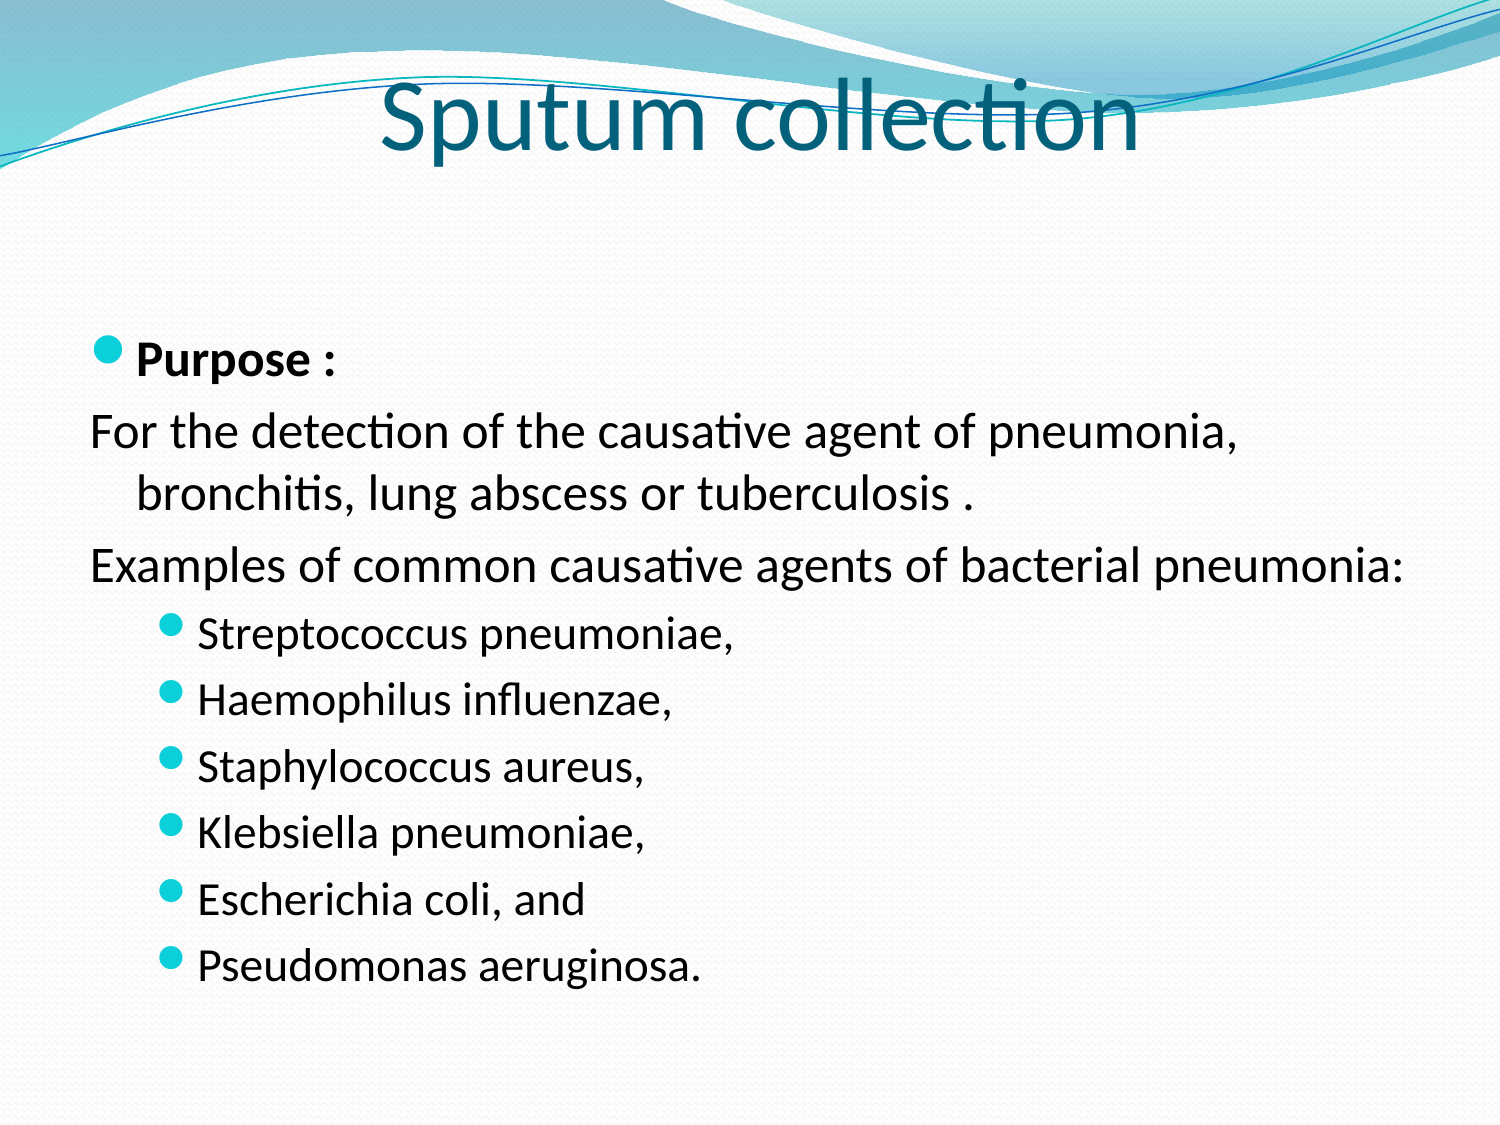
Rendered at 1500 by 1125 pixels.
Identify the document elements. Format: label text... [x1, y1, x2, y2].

list Purpose : For the detection of the causative agent of pneumonia, bronchitis, lung abscess or tuberculosis . Examples of common causative agents of bacterial pneumonia: Streptococcus pneumoniae, Haemophilus influenzae, Staphylococcus aureus, Klebsiella pneumoniae, Escherichia coli, and Pseudomonas aeruginosa. [75, 317, 1425, 1038]
text_box Sputum collection [99, 0, 1450, 172]
